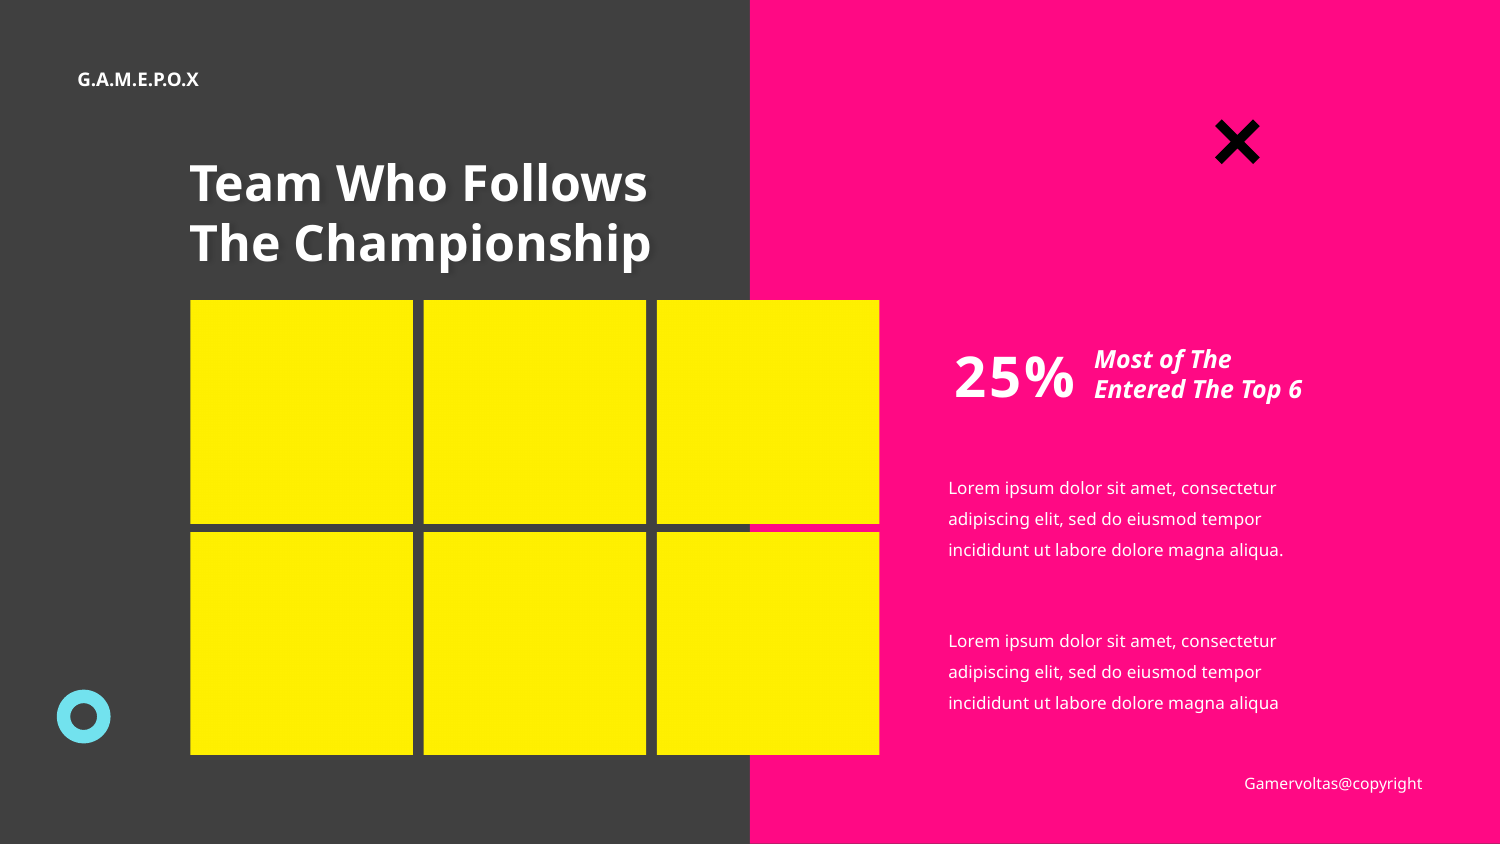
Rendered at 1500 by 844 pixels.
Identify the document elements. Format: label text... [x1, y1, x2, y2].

text_box [55, 688, 112, 745]
text_box Gamervoltas@copyright [1181, 766, 1438, 800]
text_box Most of The Entered The Top 6 [1094, 343, 1310, 404]
picture [190, 532, 413, 755]
text_box Lorem ipsum dolor sit amet, consectetur adipiscing elit, sed do eiusmod tempor incididunt ut labore dolore magna aliqua. [948, 466, 1310, 560]
picture [656, 532, 880, 755]
picture [423, 532, 647, 755]
text_box Team Who Follows The Championship [174, 143, 703, 279]
text_box G.A.M.E.P.O.X [62, 60, 229, 98]
picture [423, 300, 647, 524]
text_box Lorem ipsum dolor sit amet, consectetur adipiscing elit, sed do eiusmod tempor incididunt ut labore dolore magna aliqua [948, 620, 1310, 713]
picture [656, 300, 880, 524]
picture [190, 300, 413, 524]
text_box [1213, 117, 1262, 166]
text_box 25% [939, 334, 1105, 417]
